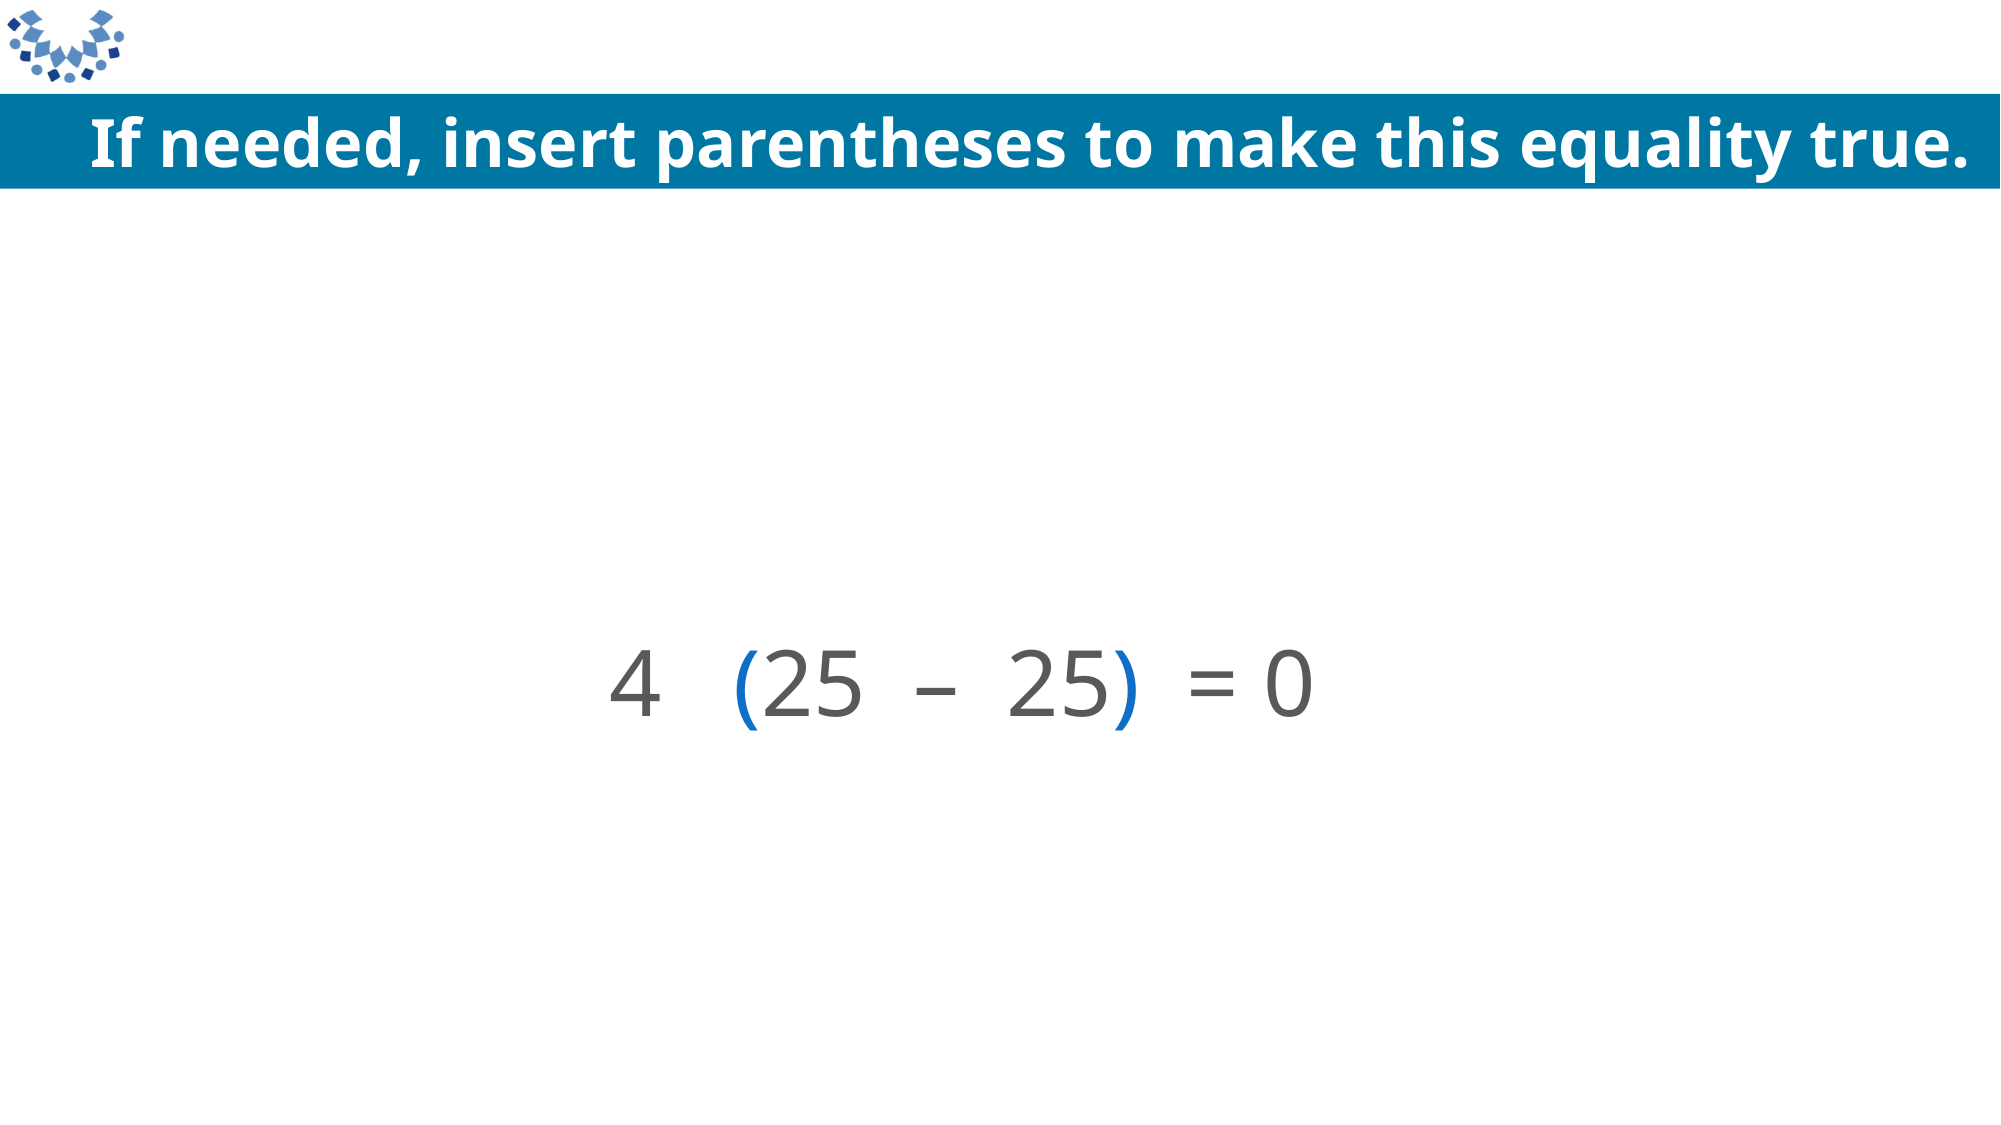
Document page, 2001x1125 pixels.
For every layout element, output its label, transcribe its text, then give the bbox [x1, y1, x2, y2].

text_box If needed, insert parentheses to make this equality true. [0, 93, 2000, 189]
picture [0, 10, 129, 87]
